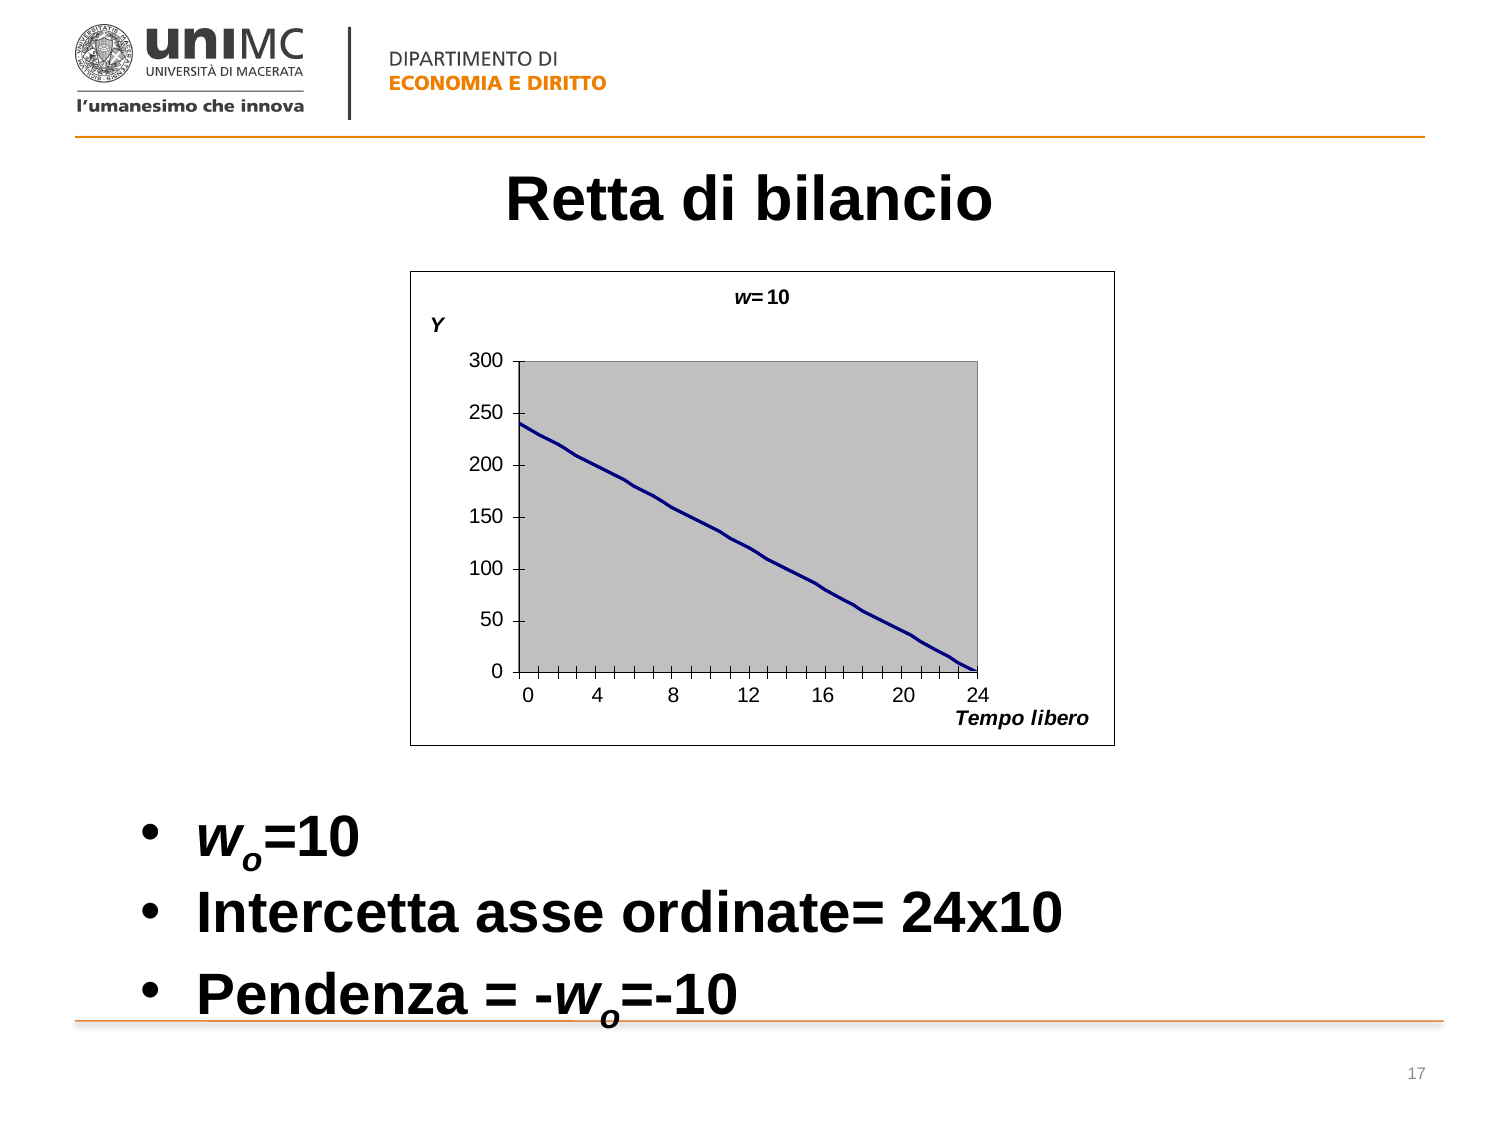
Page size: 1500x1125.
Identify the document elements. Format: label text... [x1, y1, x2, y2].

slide_number 17 [1091, 1042, 1442, 1103]
title Retta di bilancio [75, 149, 1425, 241]
picture [75, 24, 1425, 138]
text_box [402, 262, 1124, 754]
list wo=10 Intercetta asse ordinate= 24x10 Pendenza = -wo=-10 [125, 791, 1401, 1030]
